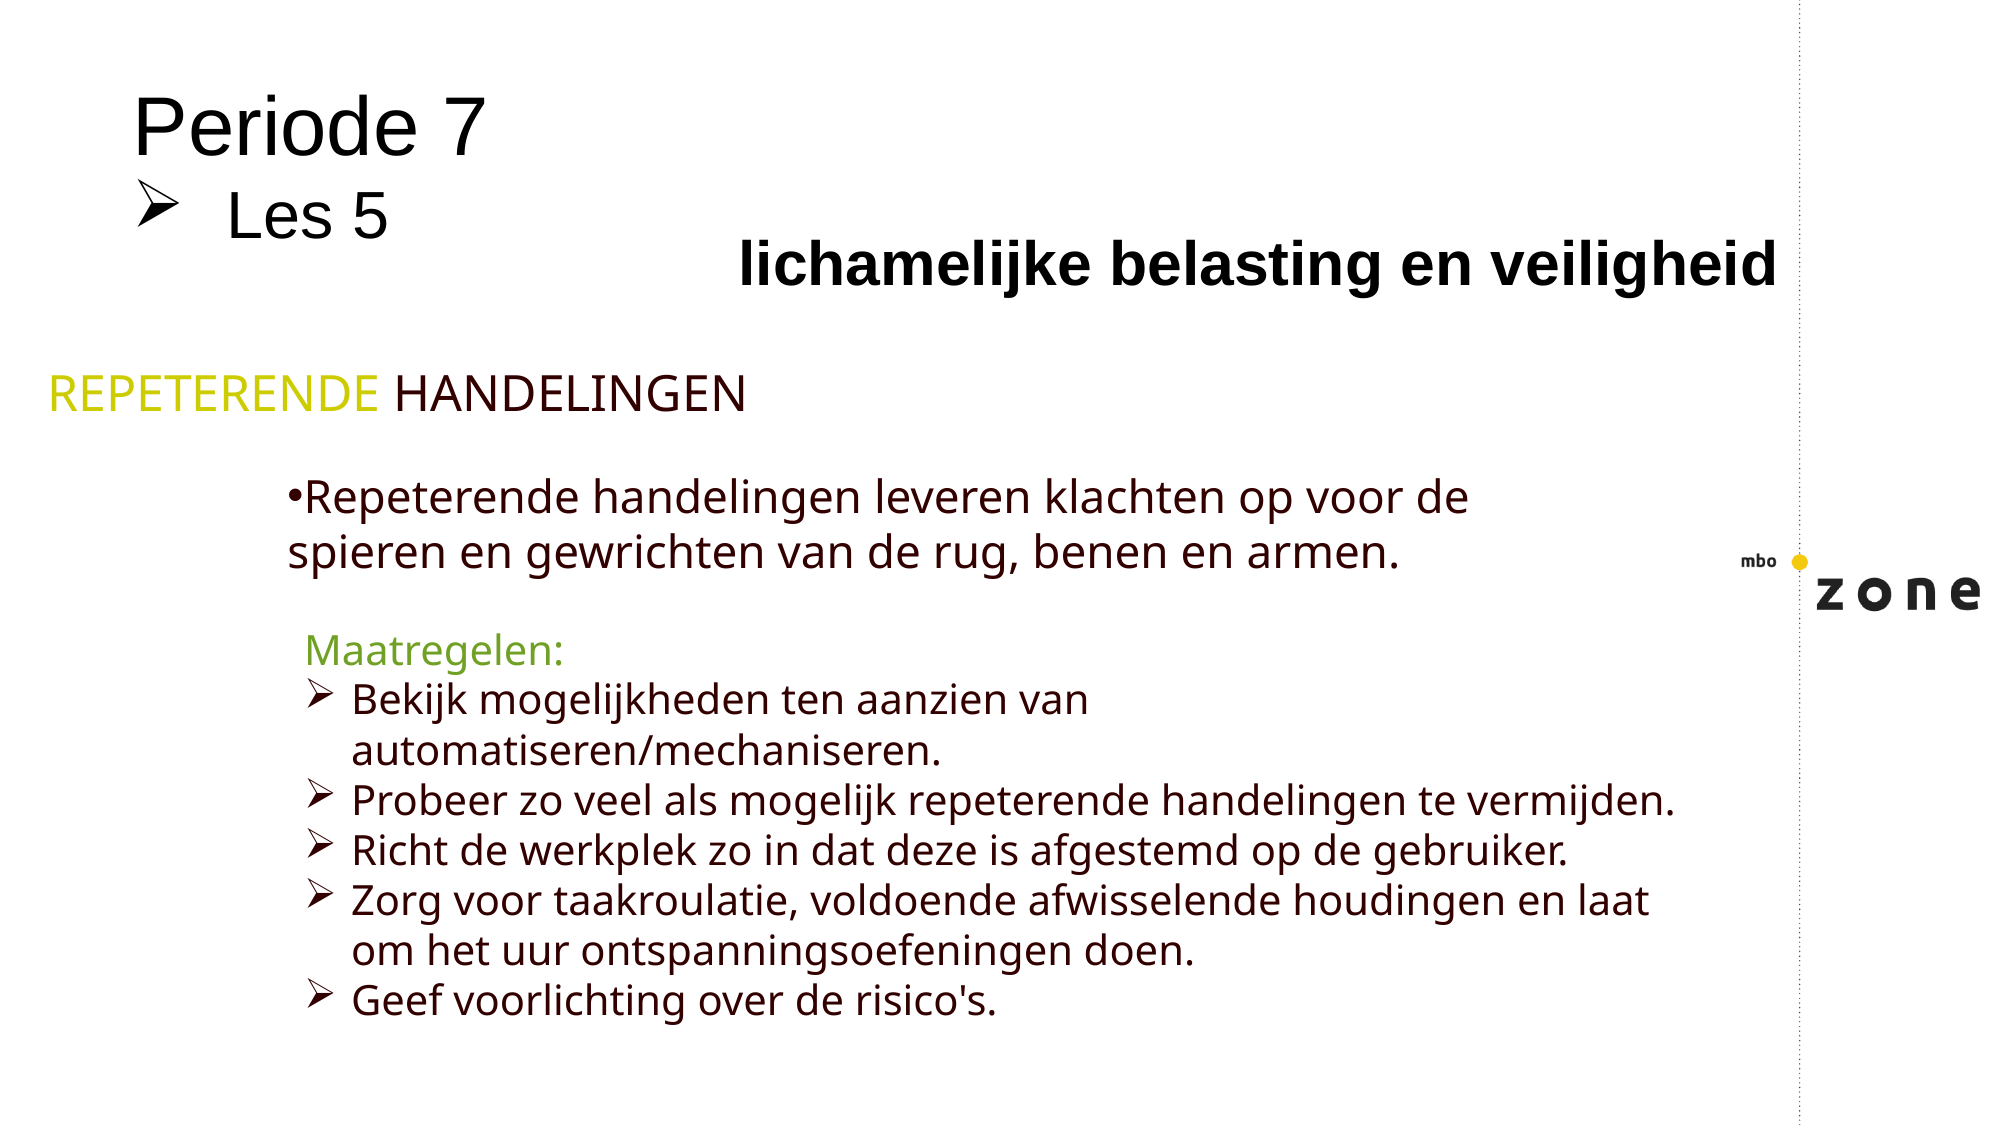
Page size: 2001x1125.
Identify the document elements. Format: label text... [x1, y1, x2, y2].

text_box Maatregelen: Bekijk mogelijkheden ten aanzien van automatiseren/mechaniseren. Probeer zo veel als mogelijk repeterende handelingen te vermijden. Richt de werkplek zo in dat deze is afgestemd op de gebruiker. Zorg voor taakroulatie, voldoende afwisselende houdingen en laat om het uur ontspanningsoefeningen doen. Geef voorlichting over de risico's. [289, 616, 1694, 1031]
text_box Periode 7 Les 5 [117, 64, 528, 259]
text_box REPETERENDE HANDELINGEN [32, 354, 764, 429]
picture [1596, 0, 2001, 1125]
text_box Repeterende handelingen leveren klachten op voor de spieren en gewrichten van de rug, benen en armen. [272, 459, 1530, 585]
text_box lichamelijke belasting en veiligheid [723, 215, 1795, 306]
